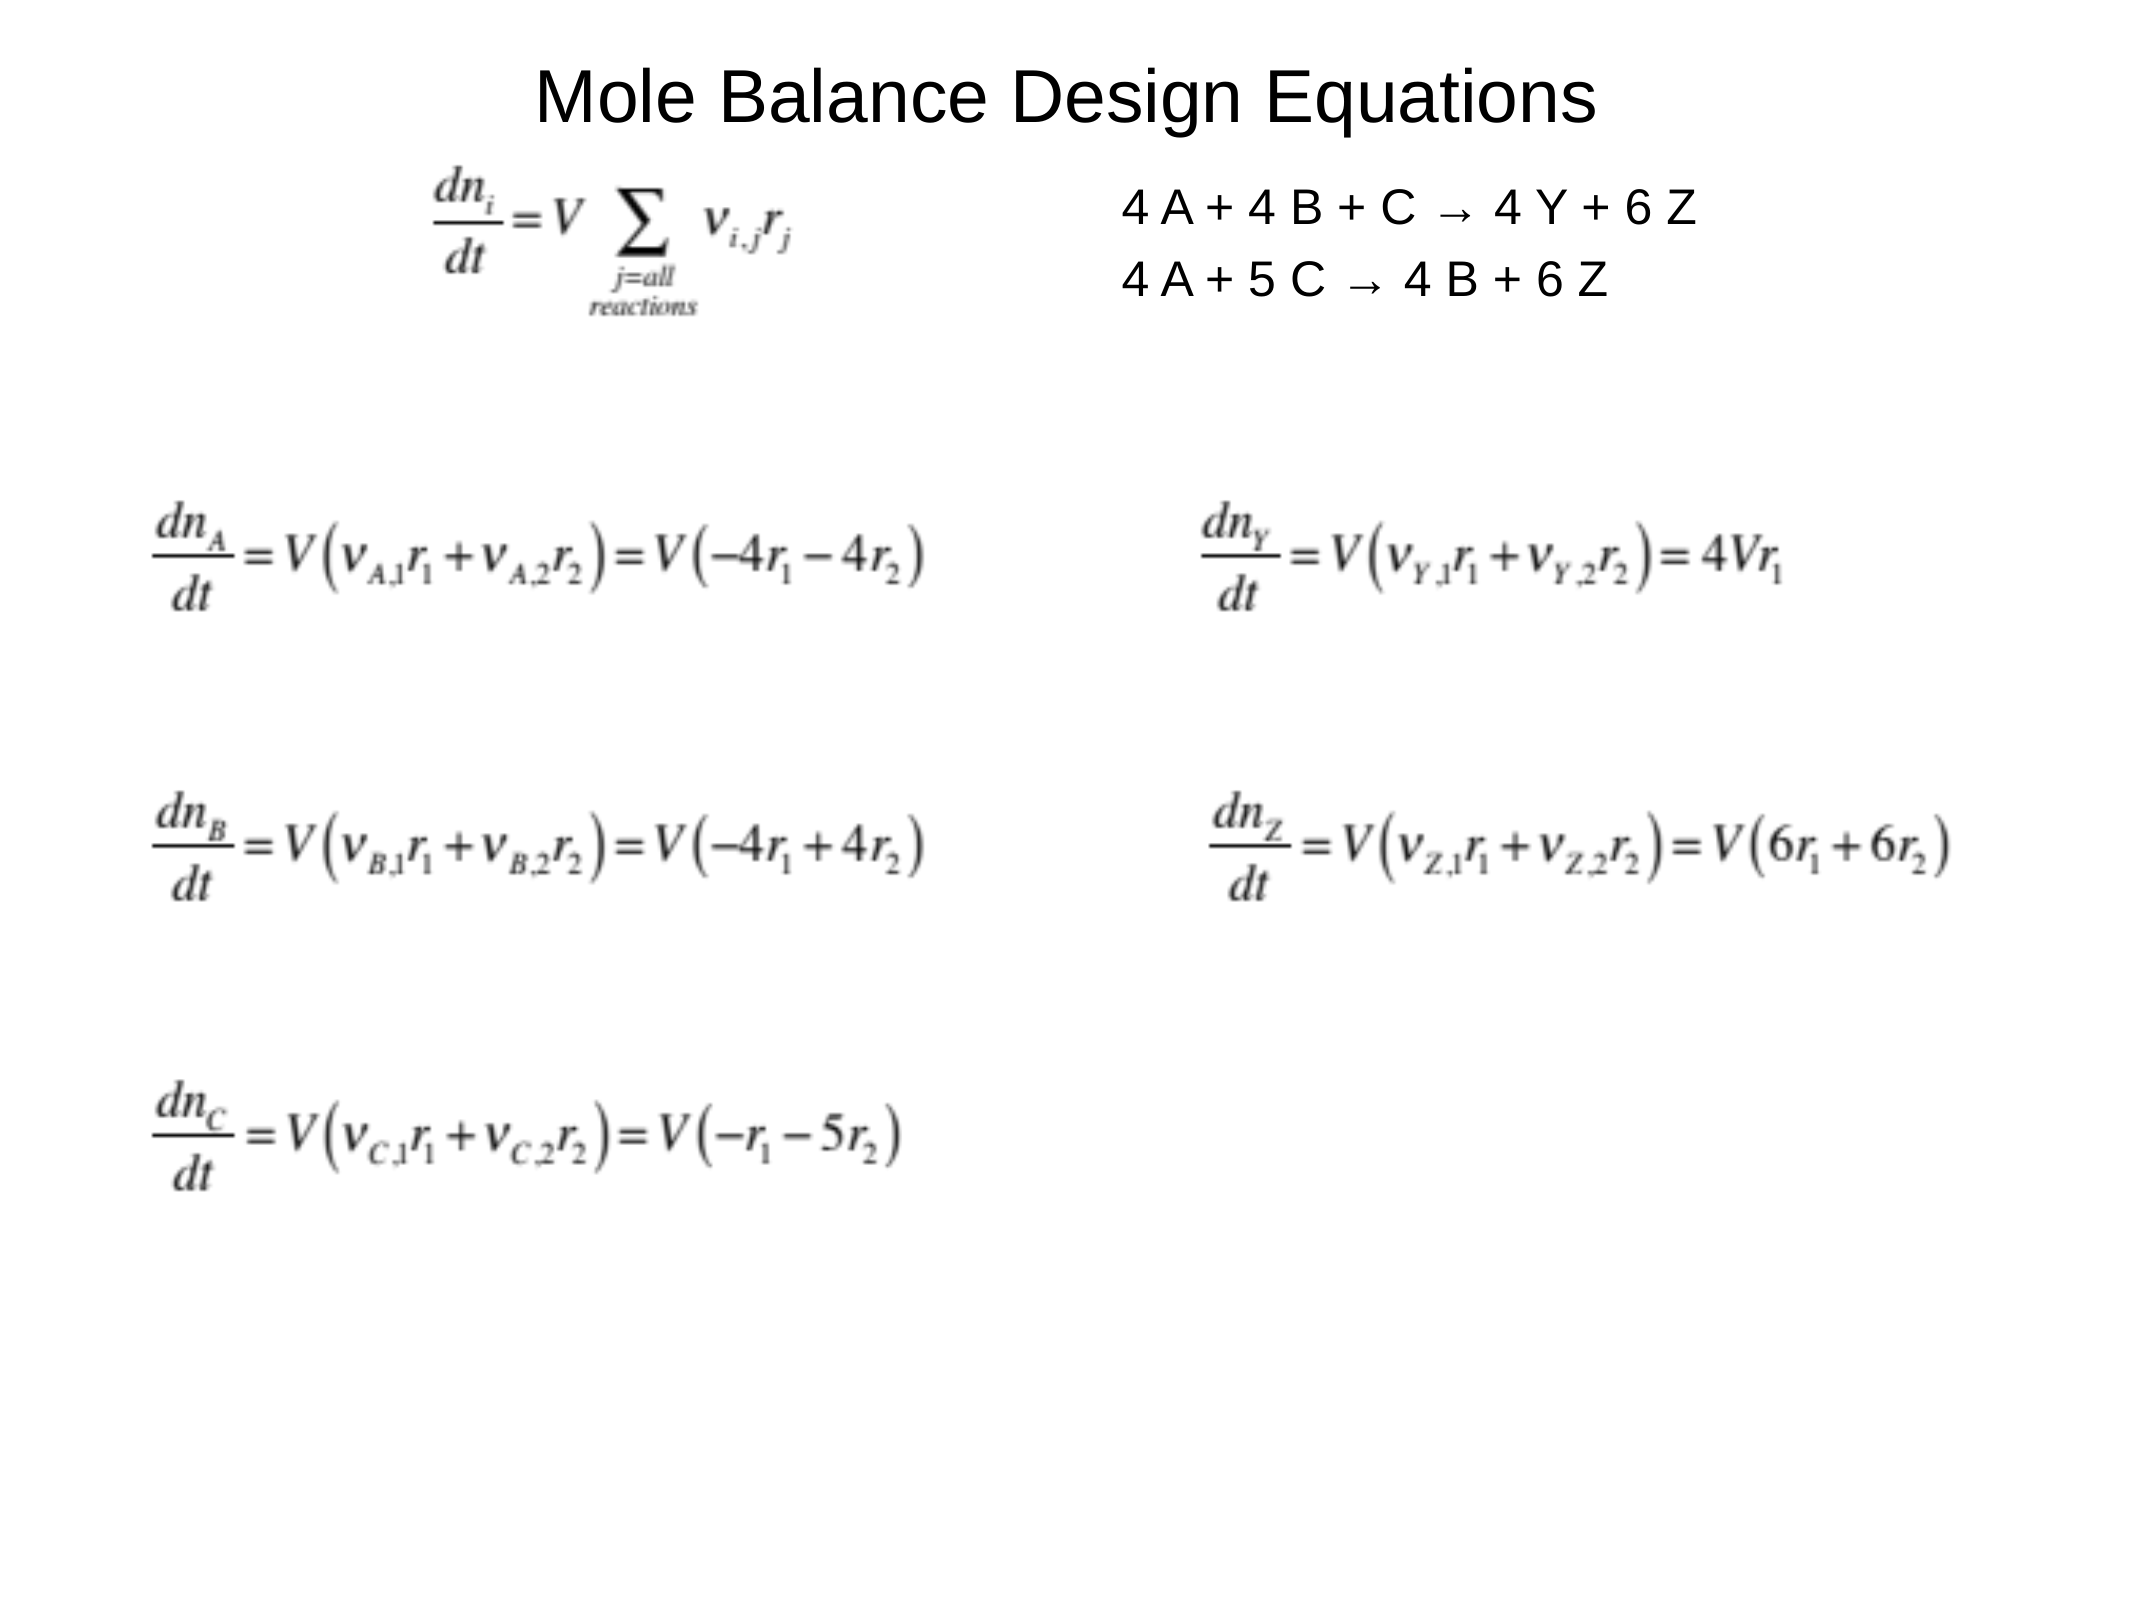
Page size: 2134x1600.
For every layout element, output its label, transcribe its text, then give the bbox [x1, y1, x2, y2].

text_box 4 A + 4 B + C → 4 Y + 6 Z 4 A + 5 C → 4 B + 6 Z [1100, 174, 1698, 307]
picture [424, 153, 801, 330]
picture [1203, 778, 1955, 909]
picture [1193, 489, 1786, 619]
title Mole Balance Design Equations [208, 39, 1925, 248]
picture [147, 489, 928, 619]
picture [147, 1068, 903, 1199]
picture [147, 778, 928, 909]
